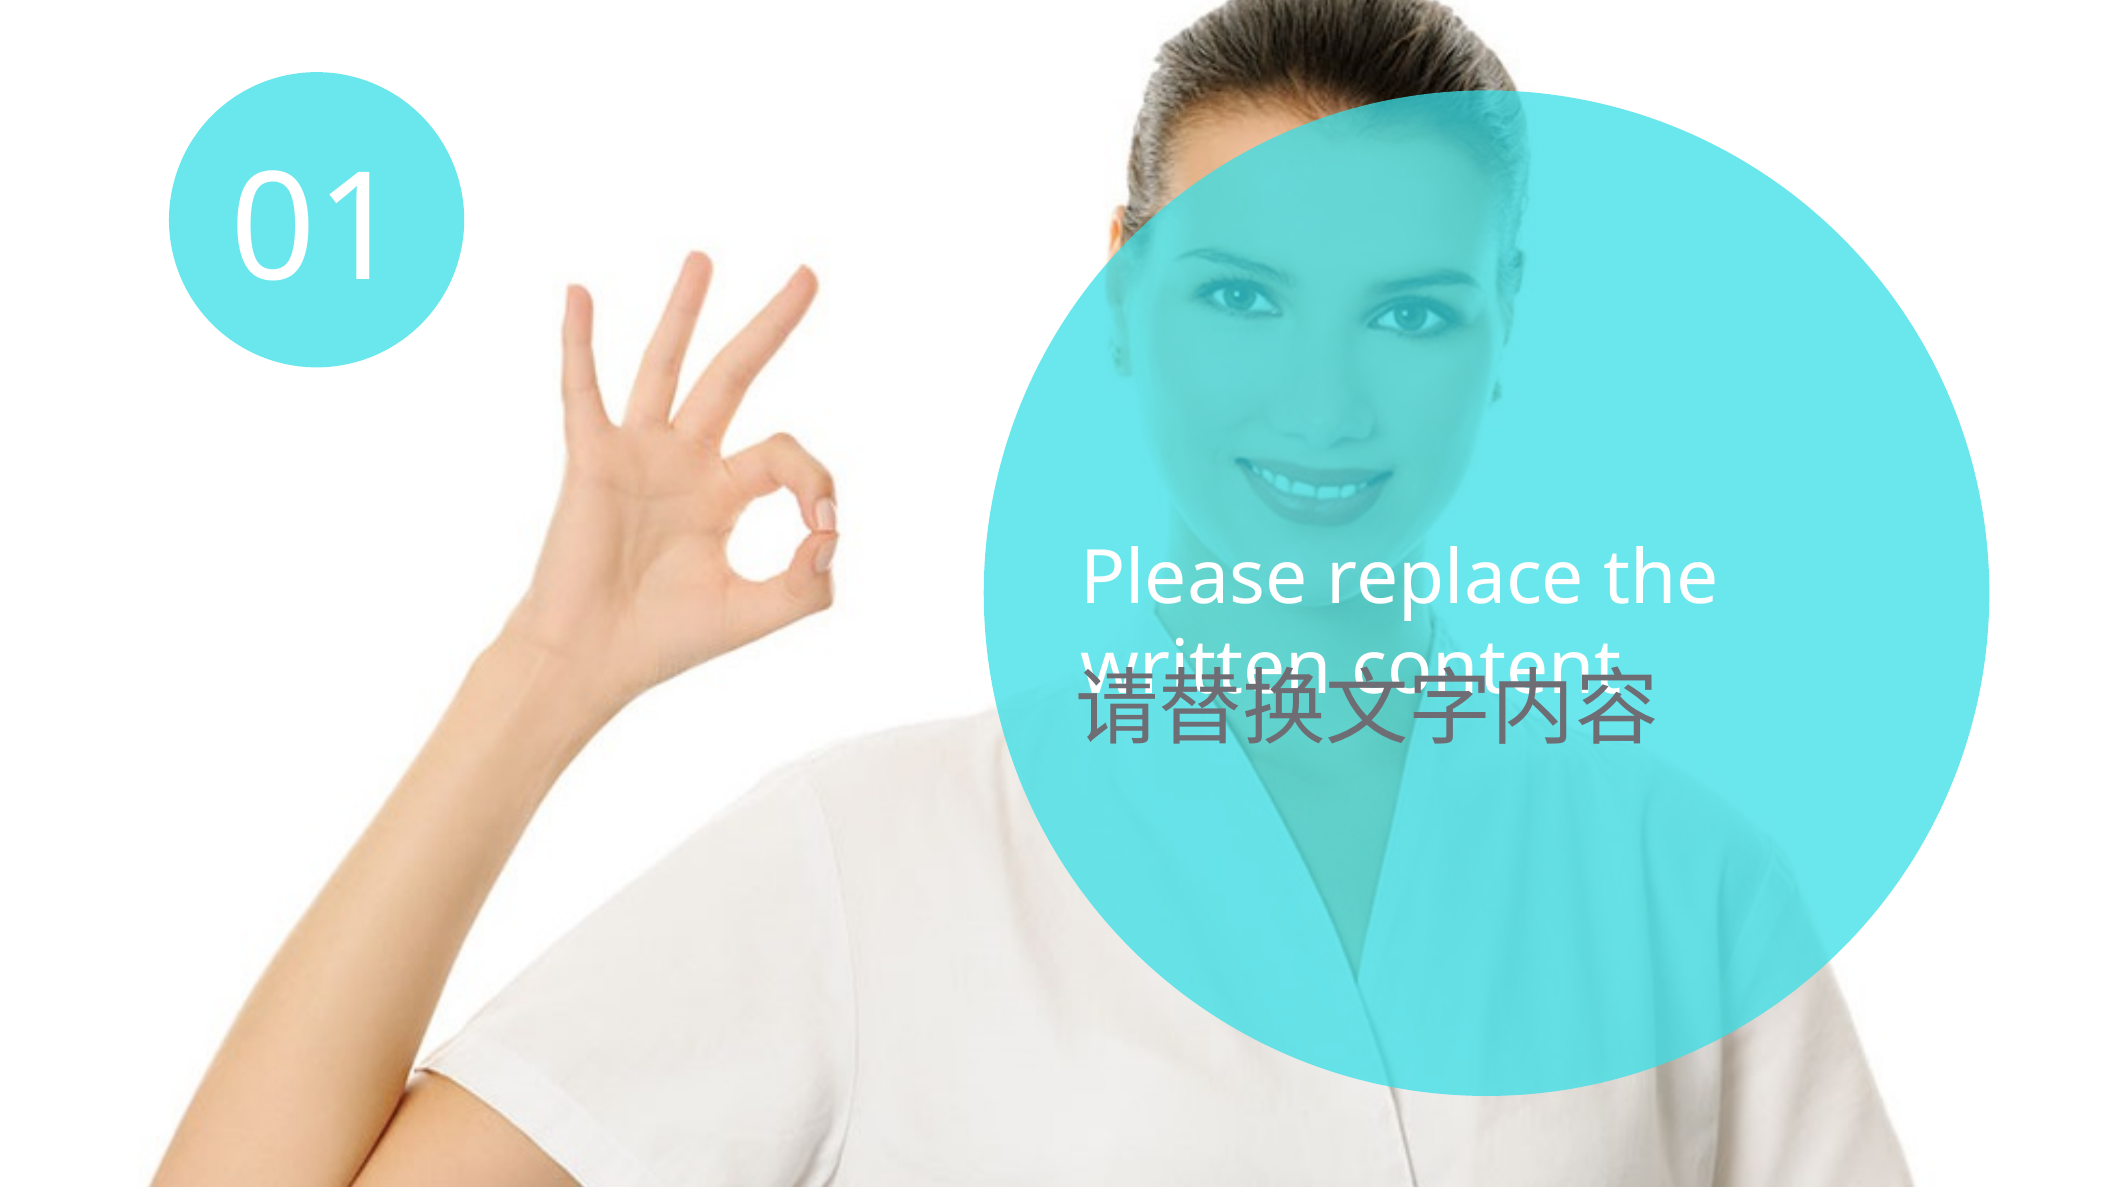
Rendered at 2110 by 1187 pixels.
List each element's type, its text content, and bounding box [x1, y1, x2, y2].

text_box Please replace the written content [1065, 521, 1973, 716]
text_box [0, 0, 2110, 1187]
text_box [982, 89, 1991, 1097]
text_box 01 [167, 71, 466, 369]
text_box 请替换文字内容 [1033, 627, 1673, 762]
